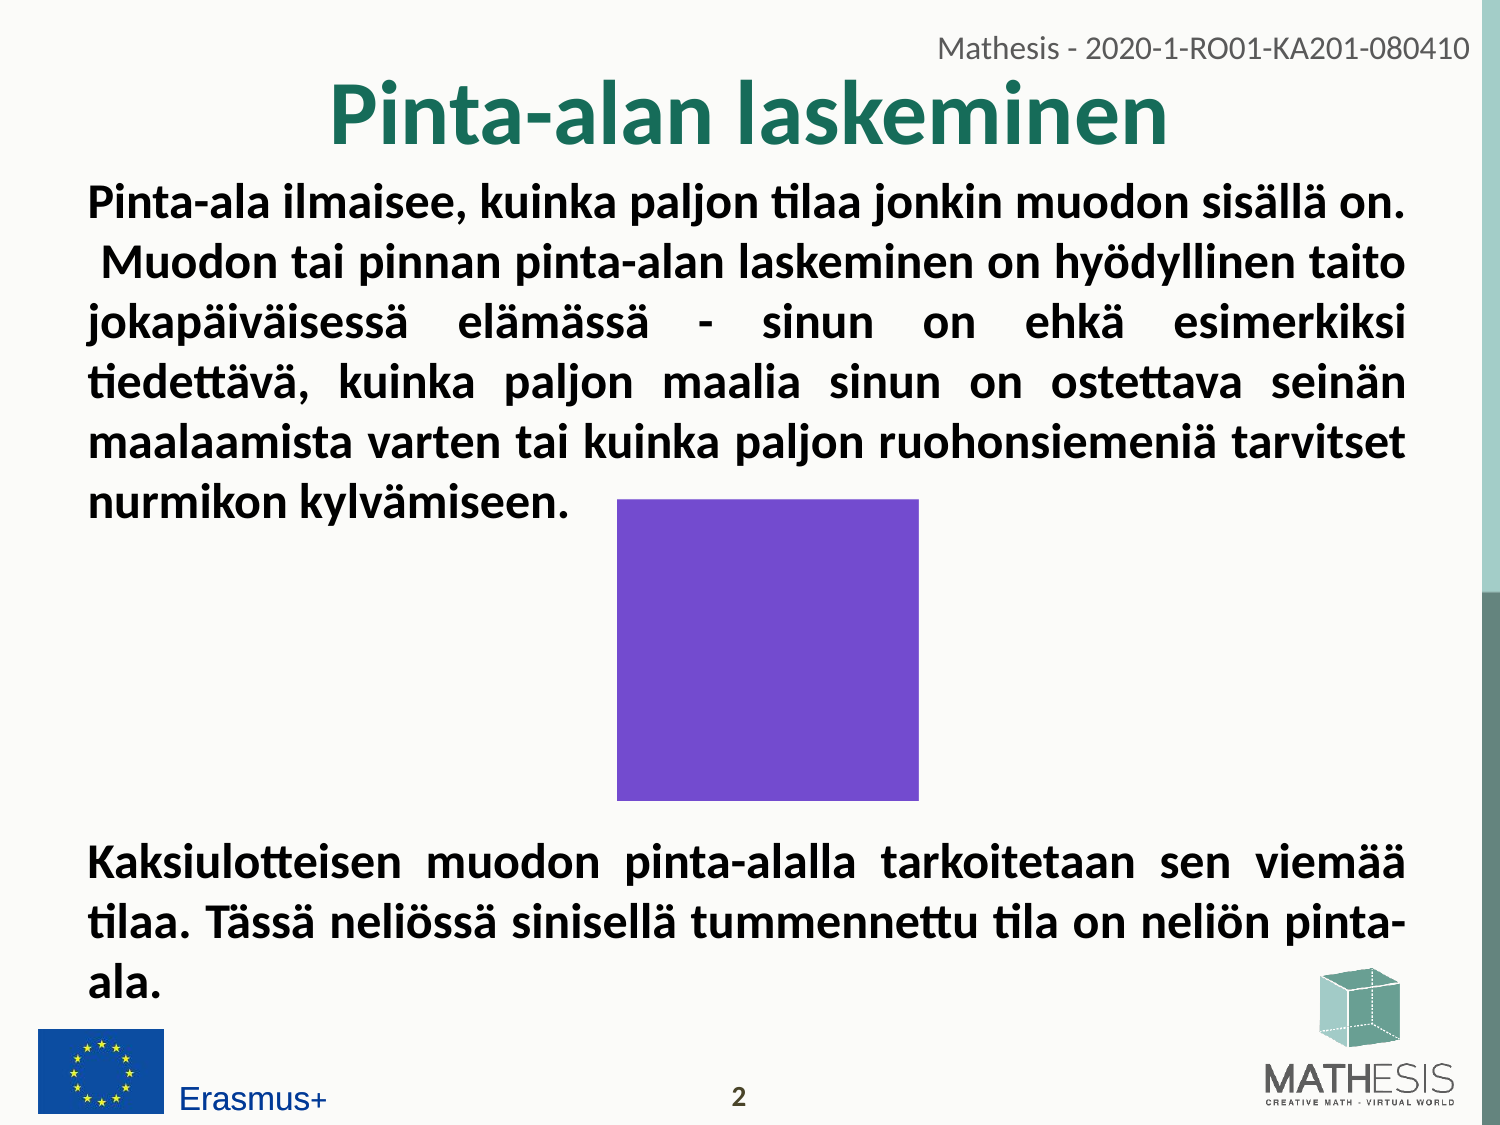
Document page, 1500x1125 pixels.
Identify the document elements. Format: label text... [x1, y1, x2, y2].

title Pinta-alan laskeminen [75, 45, 1425, 233]
picture [38, 1029, 164, 1114]
picture [616, 498, 919, 801]
list Pinta-ala ilmaisee, kuinka paljon tilaa jonkin muodon sisällä on. Muodon tai pinnan pinta-alan laskeminen on hyödyllinen taito jokapäiväisessä elämässä - sinun on ehkä esimerkiksi tiedettävä, kuinka paljon maalia sinun on ostettava seinän maalaamista varten tai kuinka paljon ruohonsiemeniä tarvitset nurmikon kylvämiseen. Kaksiulotteisen muodon pinta-alalla tarkoitetaan sen viemää tilaa. Tässä neliössä sinisellä tummennettu tila on neliön pinta-ala. [72, 160, 1423, 1071]
